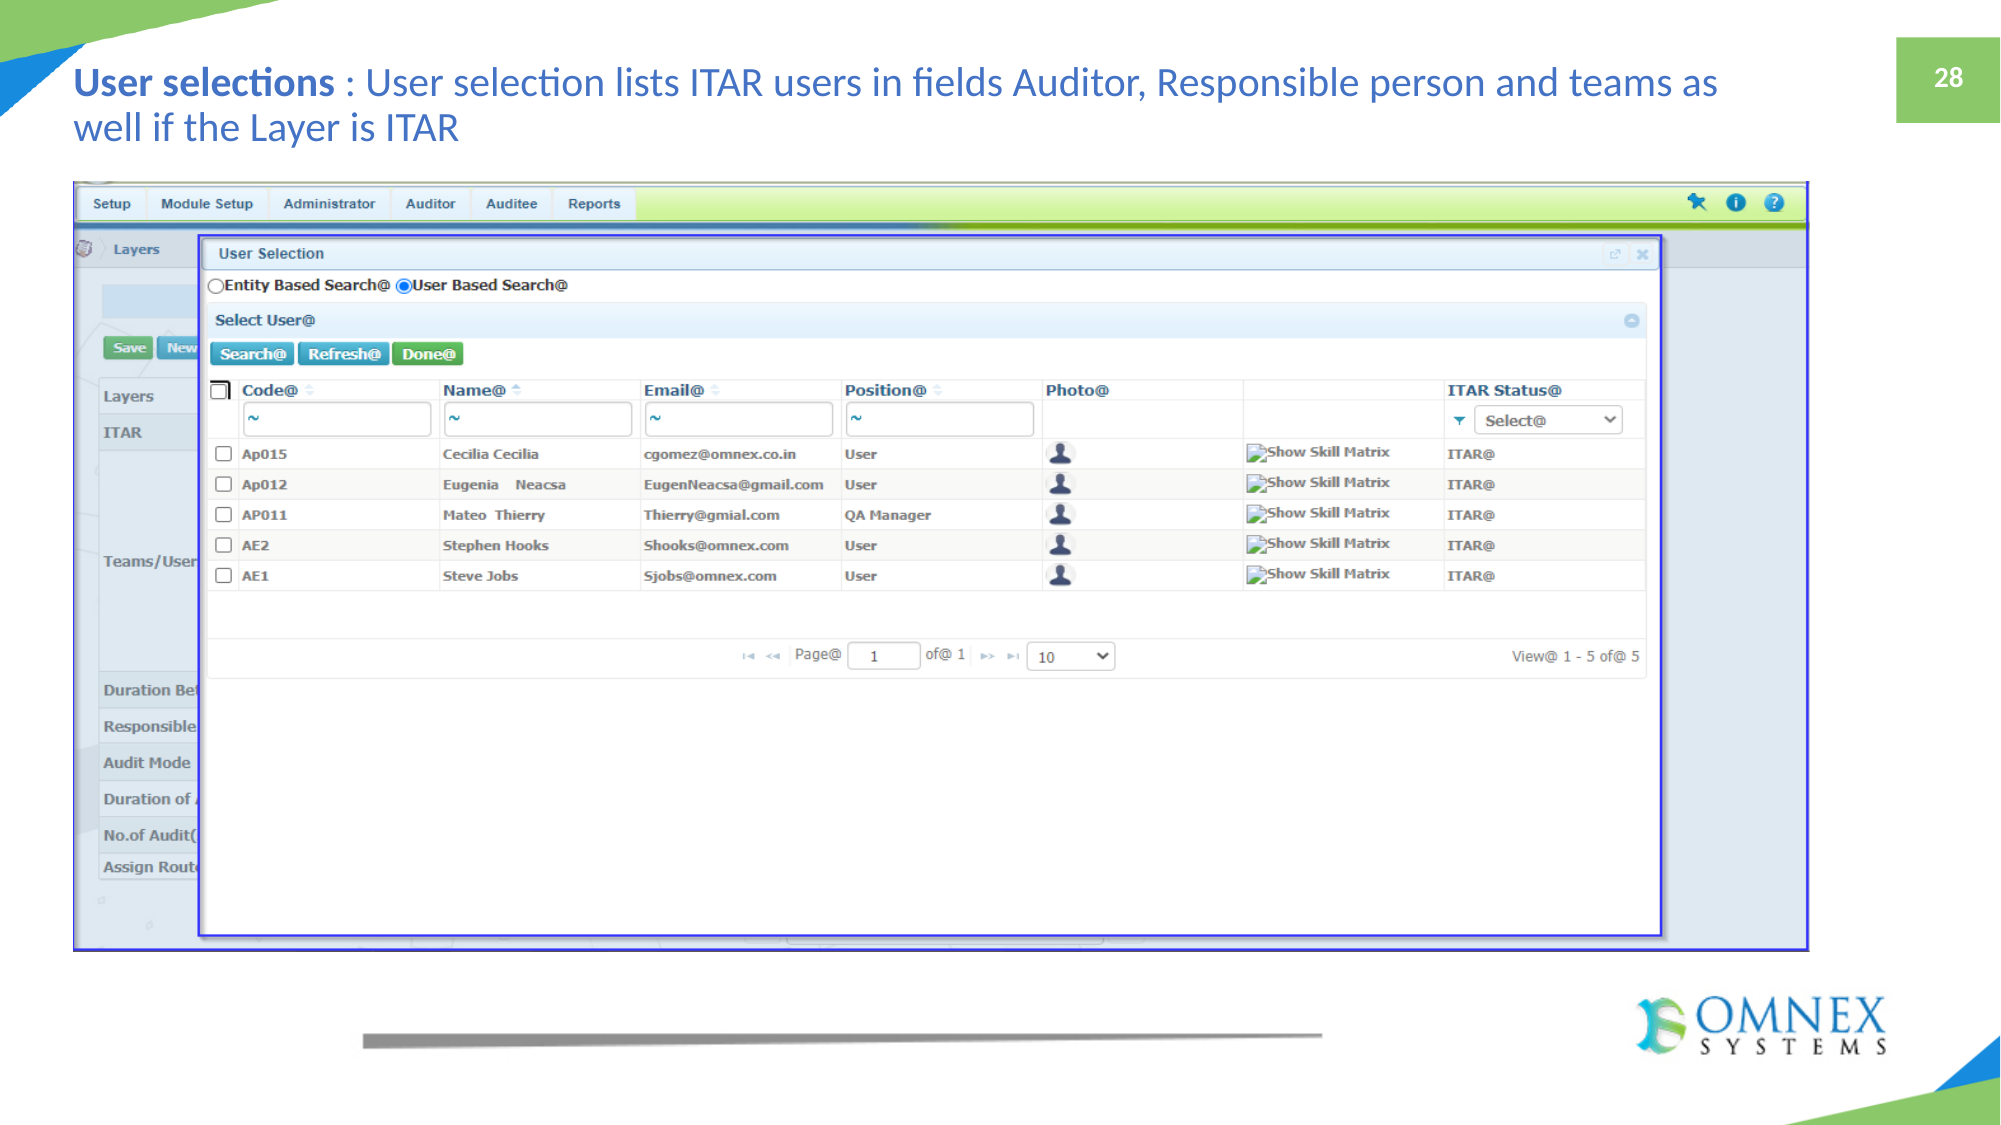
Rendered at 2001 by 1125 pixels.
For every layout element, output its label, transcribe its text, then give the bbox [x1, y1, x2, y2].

picture [73, 181, 1810, 952]
title User selections : User selection lists ITAR users in fields Auditor, Responsible person and teams as well if the Layer is ITAR [58, 0, 1784, 215]
picture [349, 1013, 1354, 1062]
picture [1616, 978, 2001, 1125]
picture [0, 0, 58, 117]
slide_number 28 [1919, 46, 2000, 106]
